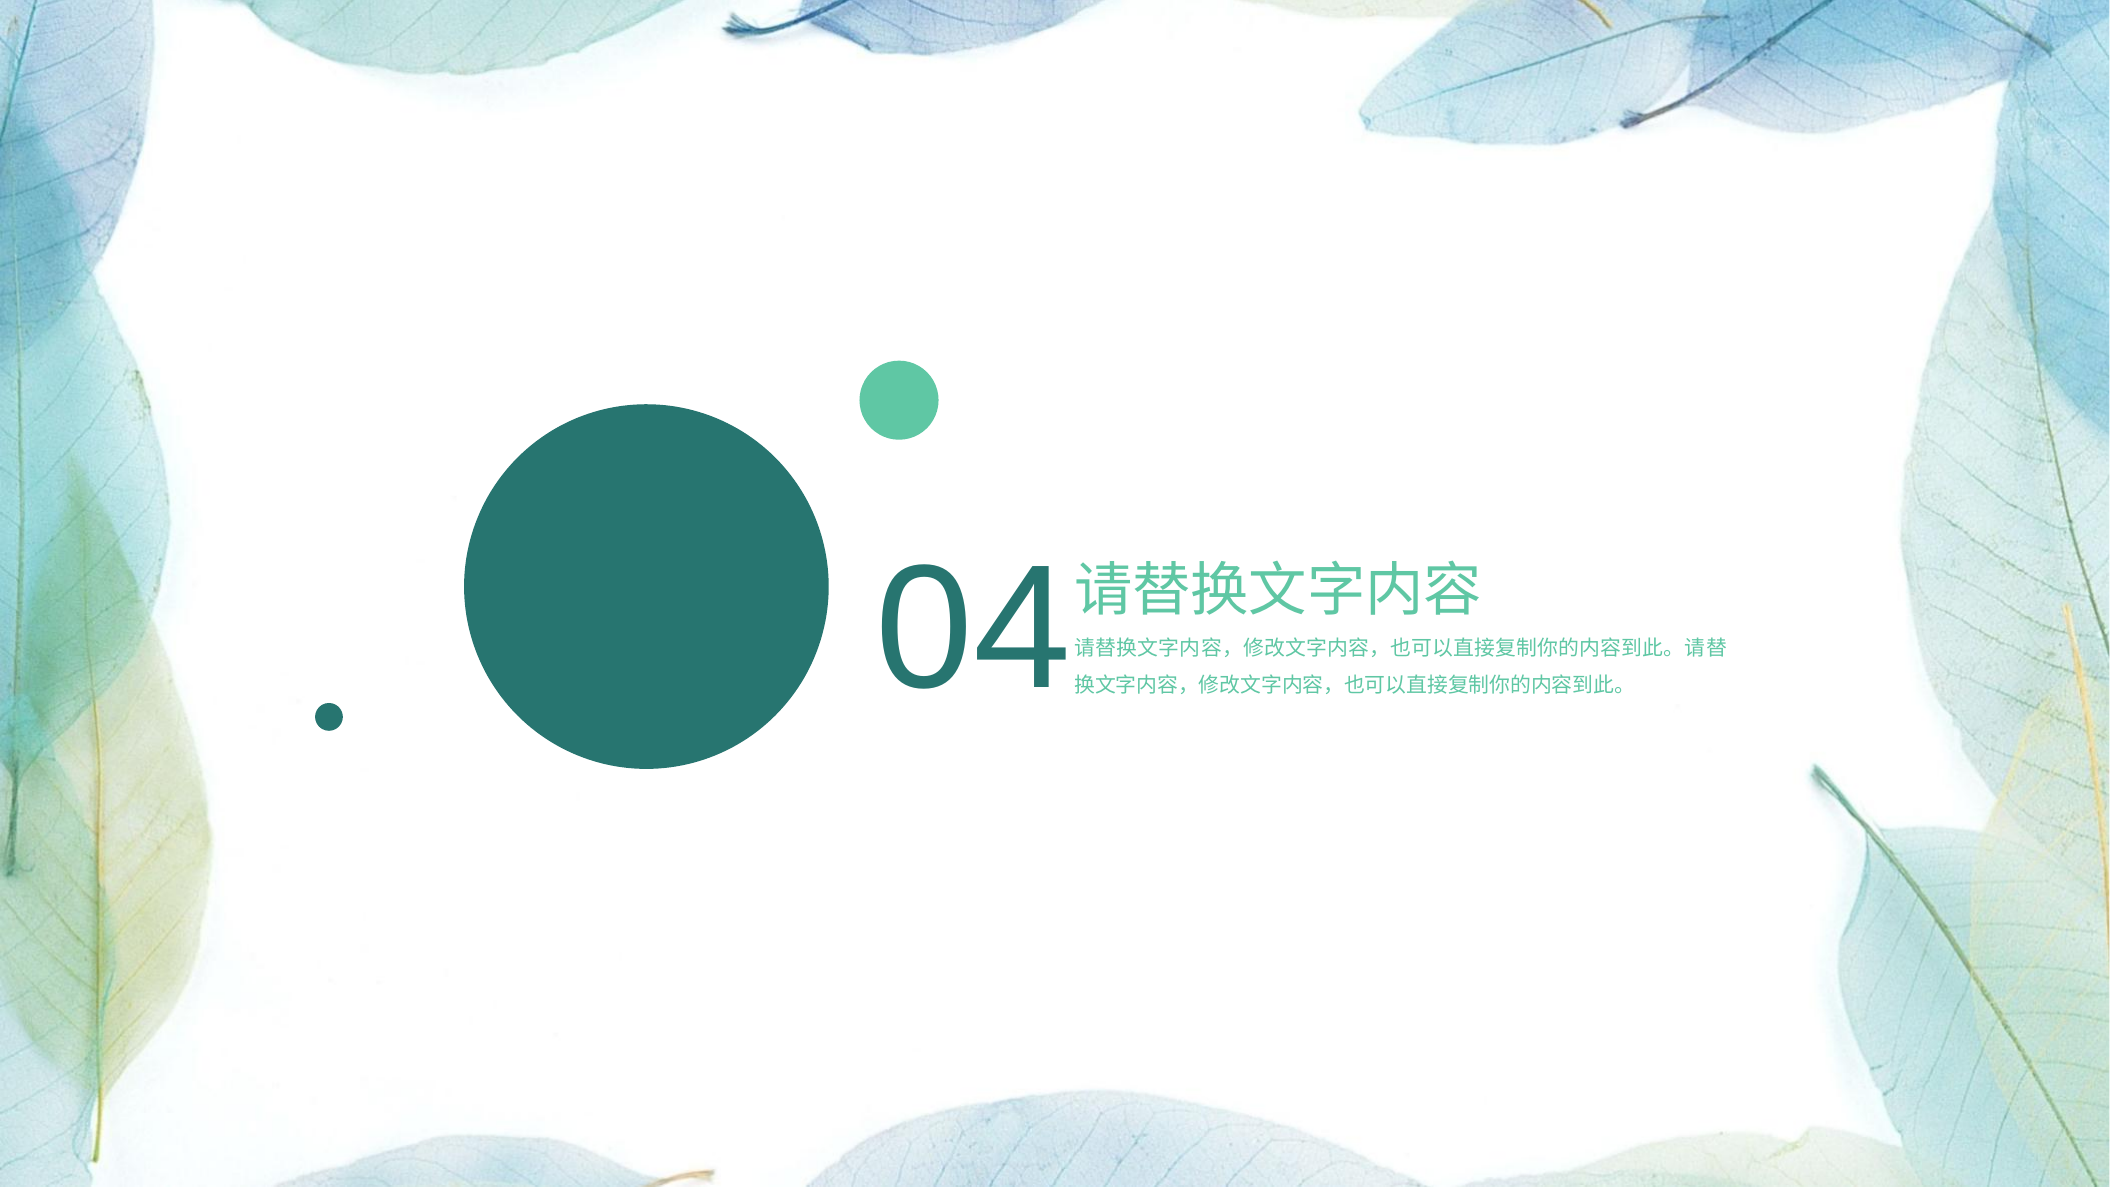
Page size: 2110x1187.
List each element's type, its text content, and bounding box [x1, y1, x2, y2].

text_box 请替换文字内容，修改文字内容，也可以直接复制你的内容到此。请替换文字内容，修改文字内容，也可以直接复制你的内容到此。 [1074, 621, 1727, 697]
text_box [464, 404, 828, 769]
picture [0, 0, 2110, 1187]
text_box 04 [828, 504, 1118, 731]
text_box 请替换文字内容 [1074, 531, 1543, 621]
text_box [315, 702, 343, 731]
text_box [859, 360, 939, 440]
